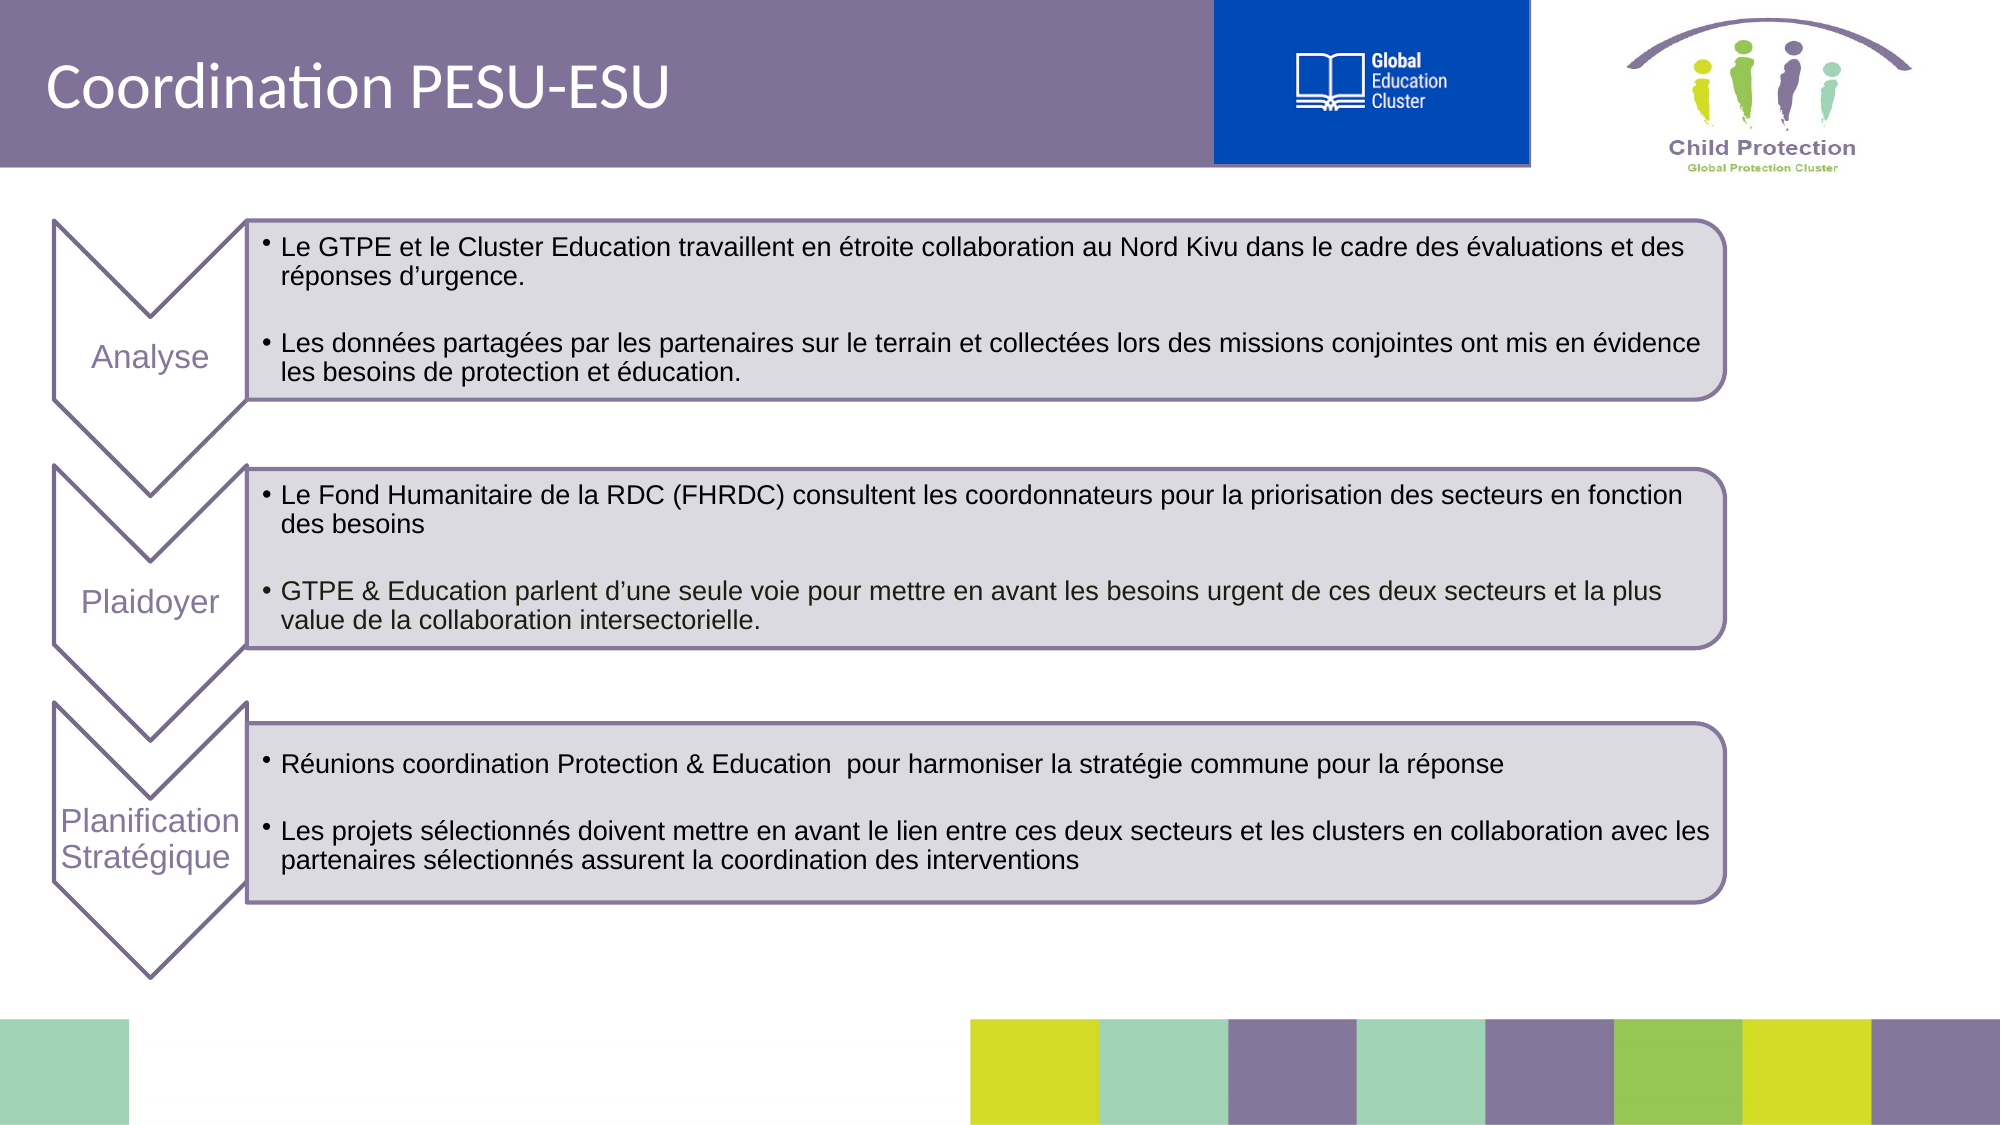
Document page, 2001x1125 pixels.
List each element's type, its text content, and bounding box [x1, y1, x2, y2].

picture [0, 0, 2000, 175]
title Coordination PESU-ESU [31, 34, 1209, 130]
picture [0, 1019, 2000, 1125]
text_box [53, 220, 1726, 985]
